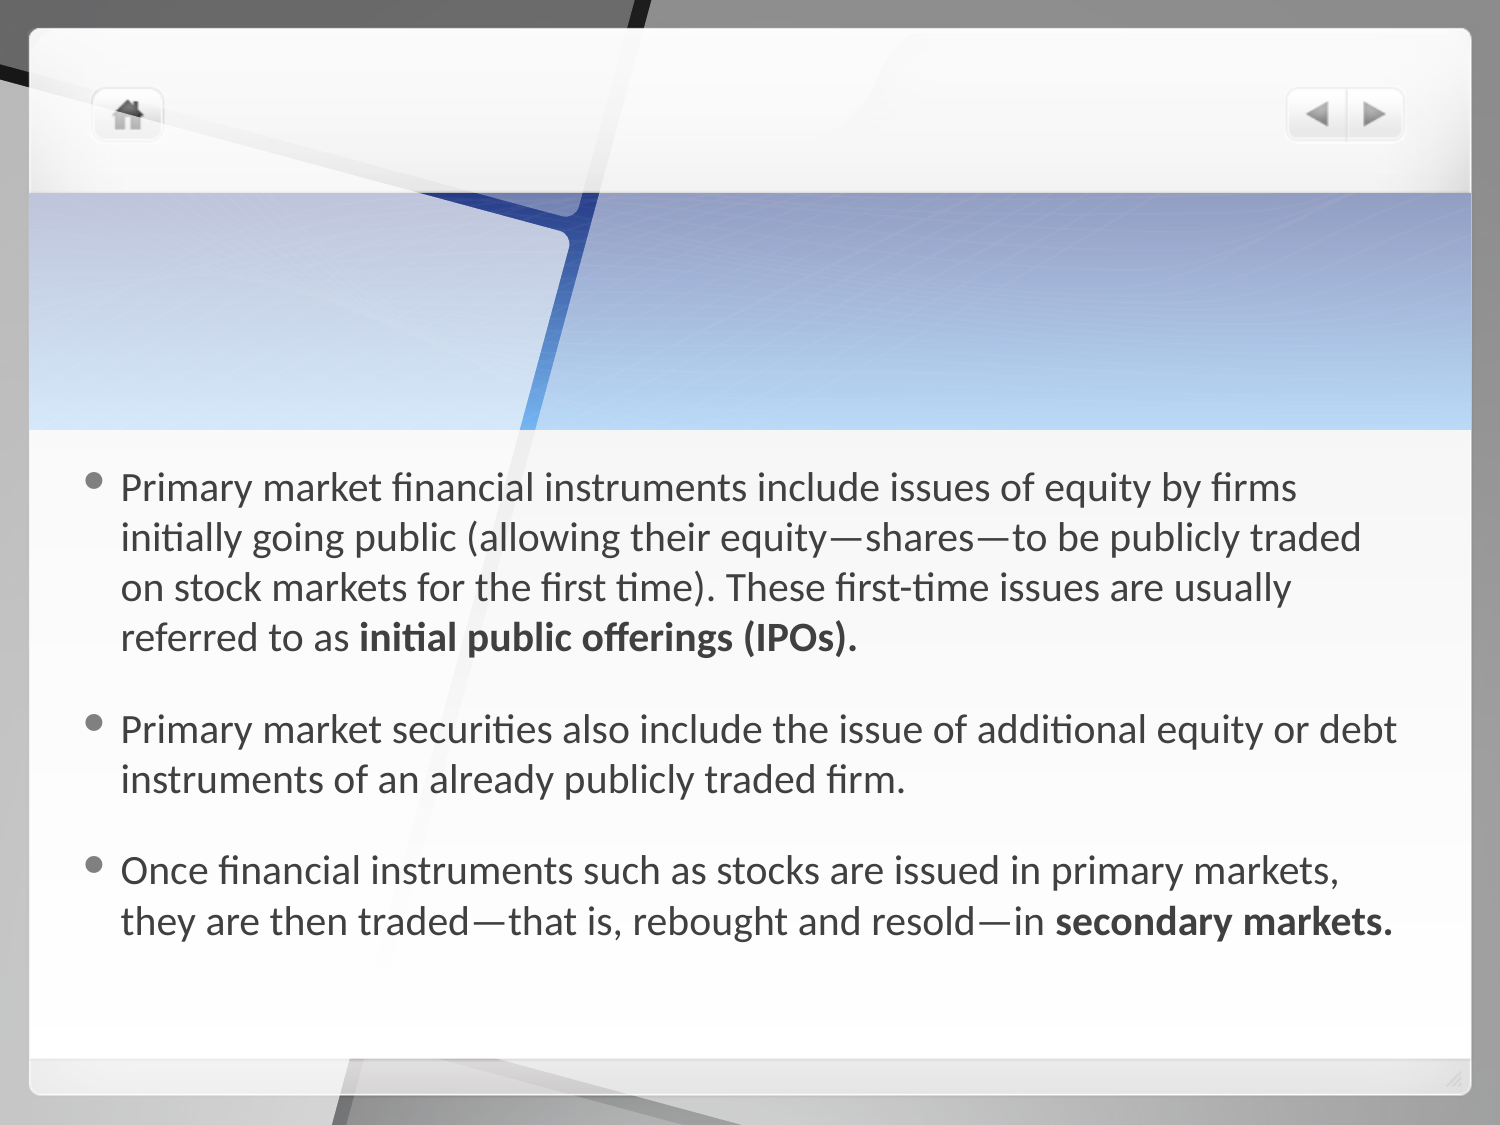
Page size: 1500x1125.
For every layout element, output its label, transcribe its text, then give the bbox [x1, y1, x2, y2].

picture [0, 0, 651, 452]
picture [333, 1025, 738, 1125]
list Primary market financial instruments include issues of equity by firms initially going public (allowing their equity—shares—to be publicly traded on stock markets for the first time). These first-time issues are usually referred to as initial public offerings (IPOs). Primary market securities also include the issue of additional equity or debt instruments of an already publicly traded firm. Once financial instruments such as stocks are issued in primary markets, they are then traded—that is, rebought and resold—in secondary markets. [68, 452, 1432, 1025]
